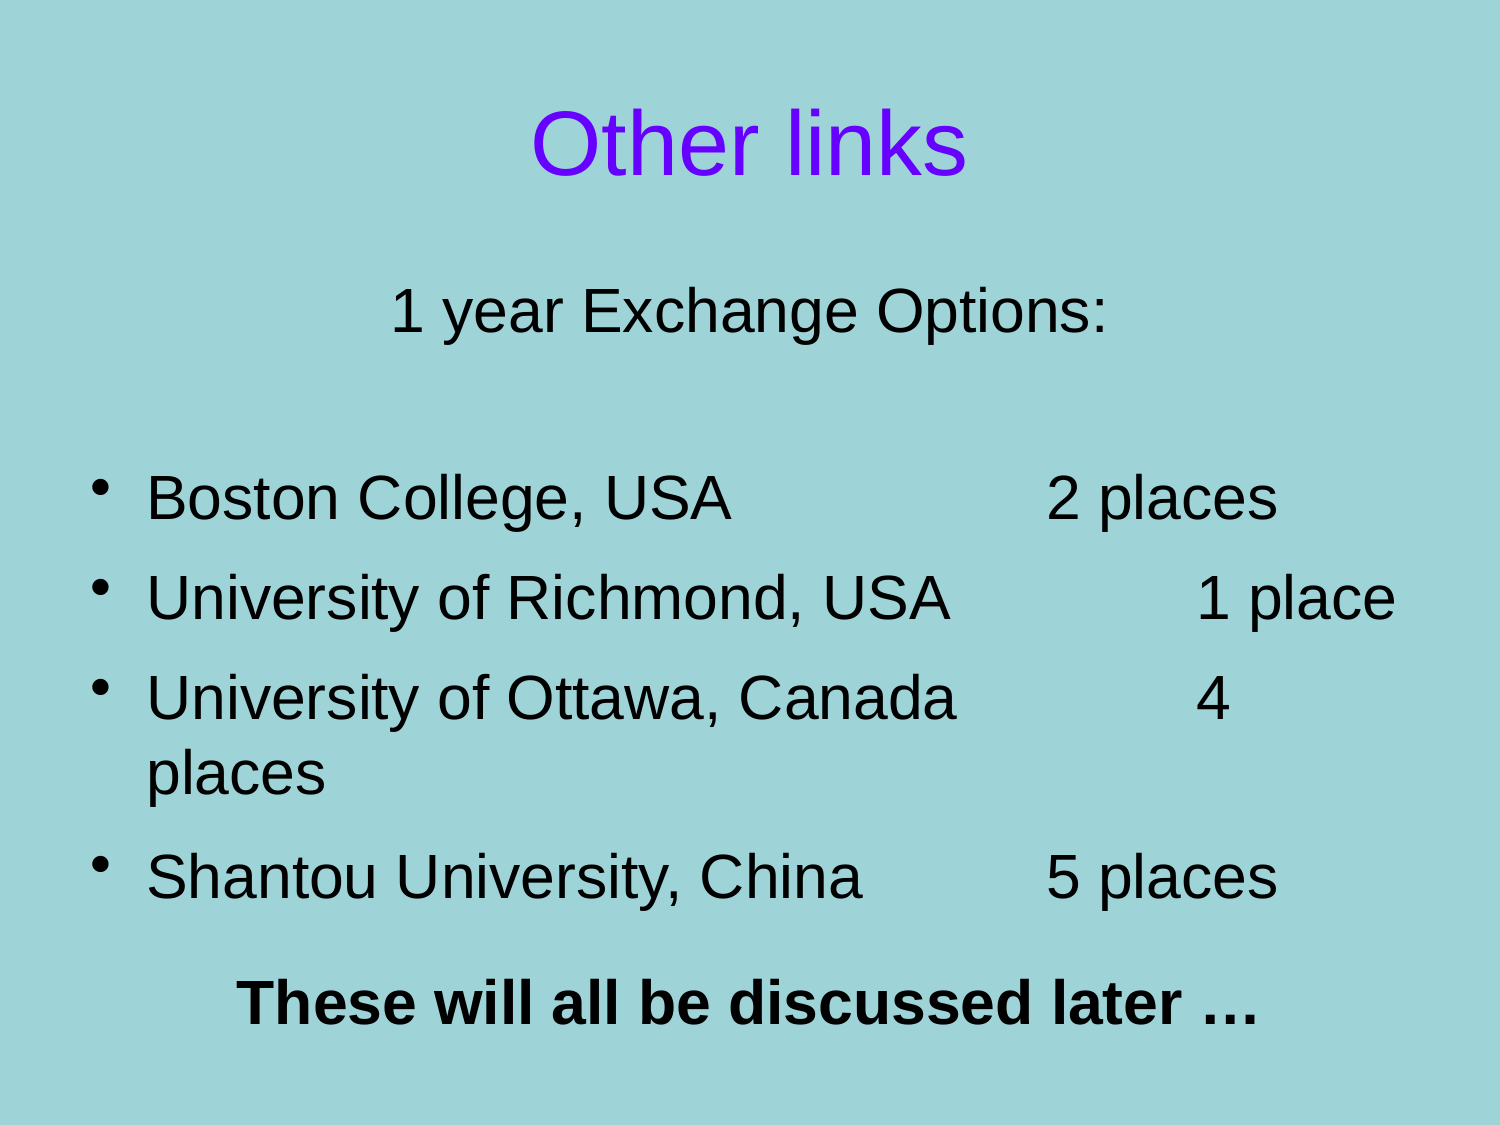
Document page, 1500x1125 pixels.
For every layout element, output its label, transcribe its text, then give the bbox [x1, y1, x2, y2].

list 1 year Exchange Options: Boston College, USA 2 places University of Richmond, USA 1 place University of Ottawa, Canada 4 places Shantou University, China 5 places These will all be discussed later … [74, 262, 1426, 1006]
title Other links [74, 44, 1426, 233]
